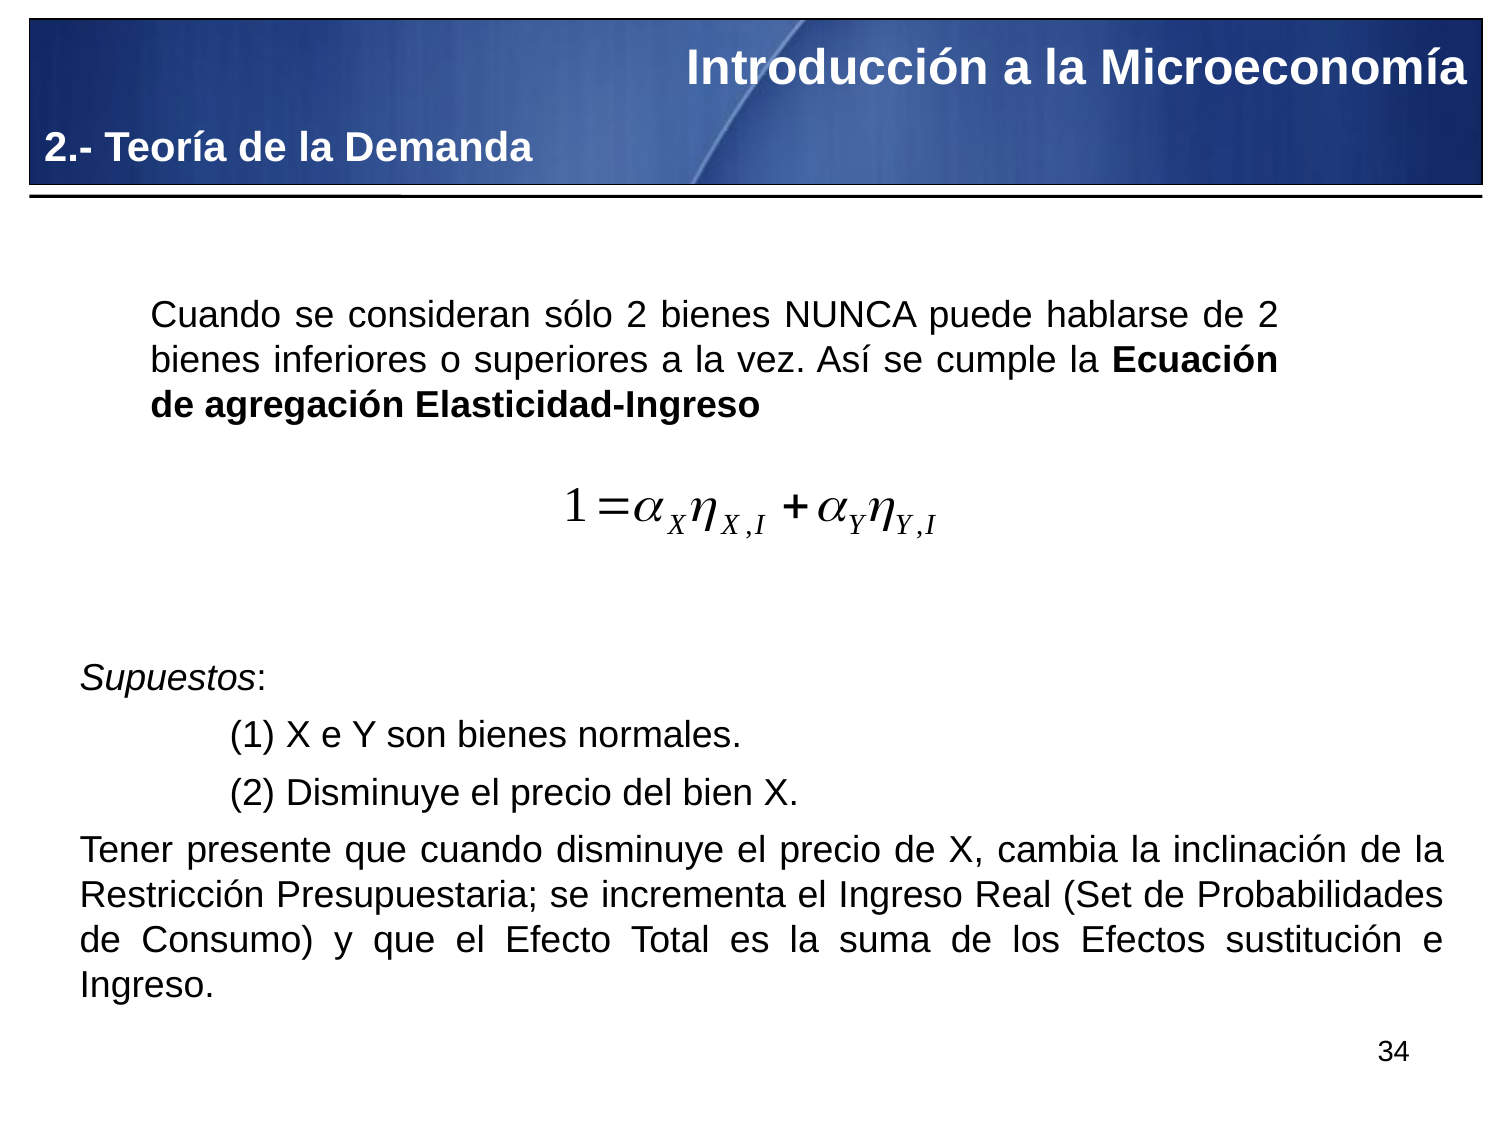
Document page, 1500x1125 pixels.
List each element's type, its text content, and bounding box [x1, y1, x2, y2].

text_box [29, 19, 1483, 185]
text_box Supuestos: (1) X e Y son bienes normales. (2) Disminuye el precio del bien X. Tener presente que cuando disminuye el precio de X, cambia la inclinación de la Restricción Presupuestaria; se incrementa el Ingreso Real (Set de Probabilidades de Consumo) y que el Efecto Total es la suma de los Efectos sustitución e Ingreso. [64, 645, 1459, 1013]
text_box Introducción a la Microeconomía [608, 26, 1483, 102]
text_box 2.- Teoría de la Demanda [29, 112, 585, 178]
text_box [560, 471, 949, 552]
slide_number 34 [1074, 1024, 1426, 1103]
text_box Cuando se consideran sólo 2 bienes NUNCA puede hablarse de 2 bienes inferiores o superiores a la vez. Así se cumple la Ecuación de agregación Elasticidad-Ingreso [135, 282, 1294, 432]
